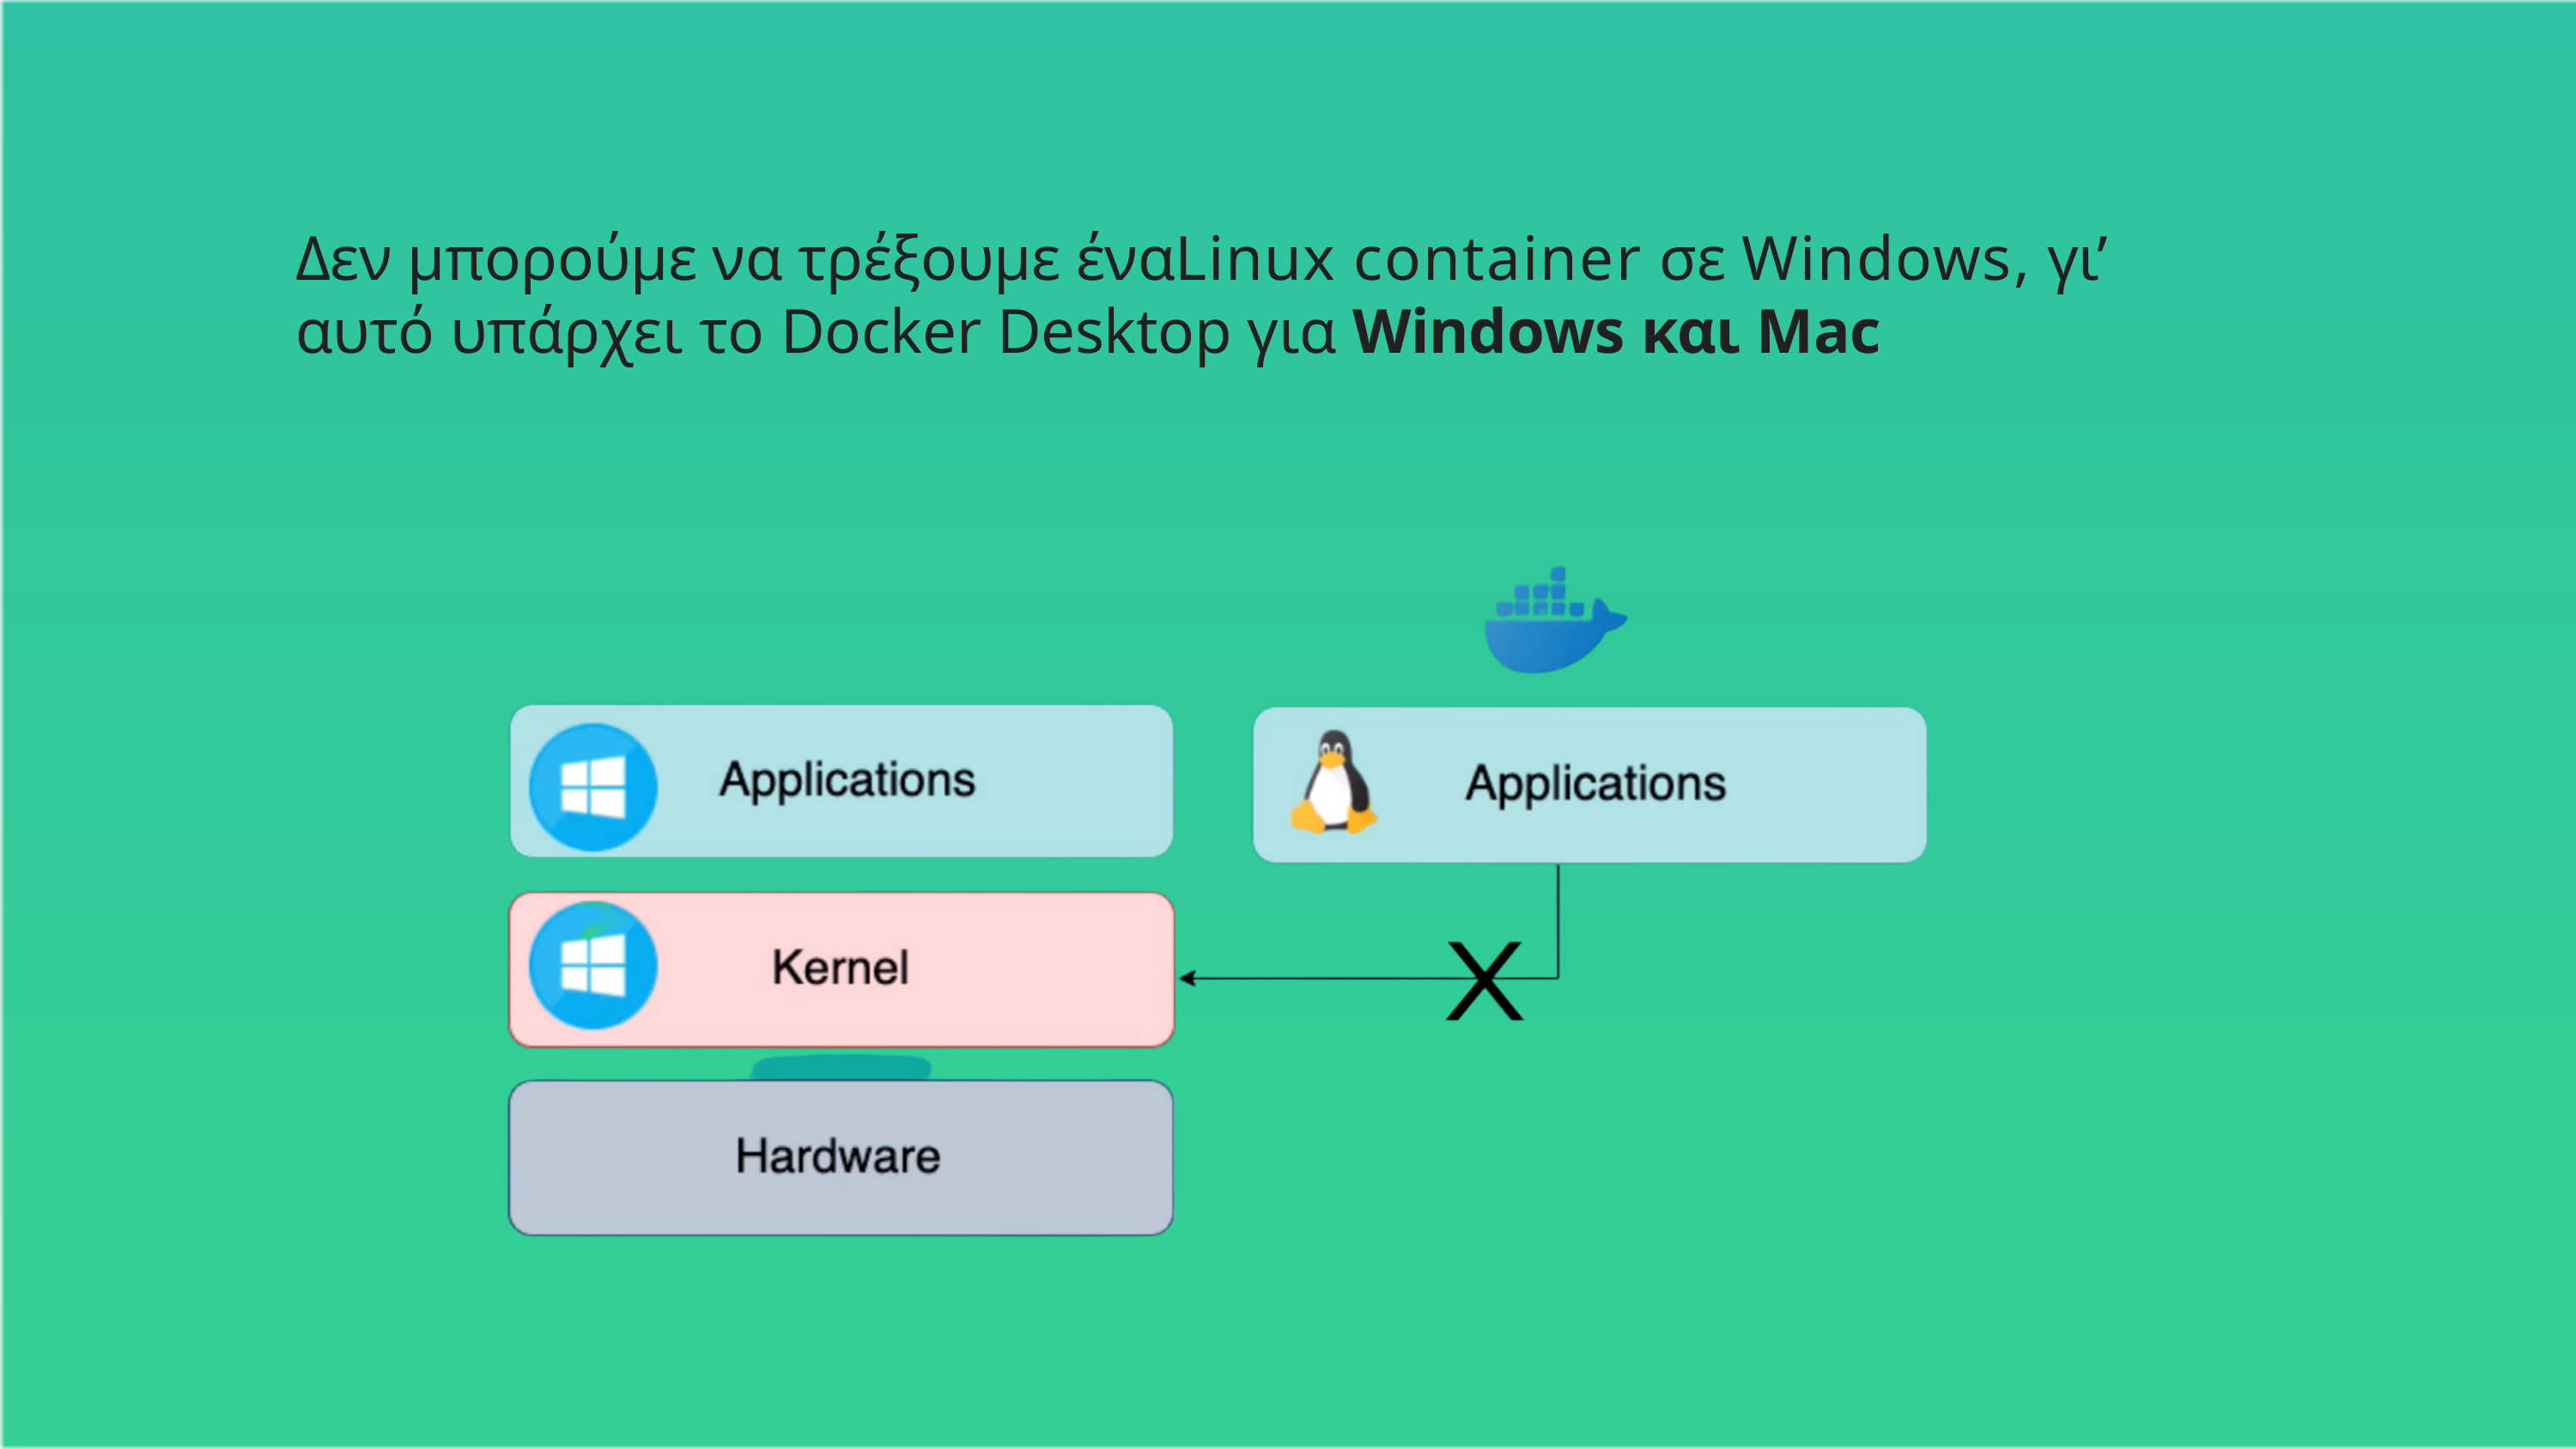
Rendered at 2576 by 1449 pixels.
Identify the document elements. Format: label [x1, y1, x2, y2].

text_box [458, 538, 2013, 1252]
picture [0, 0, 2576, 1449]
